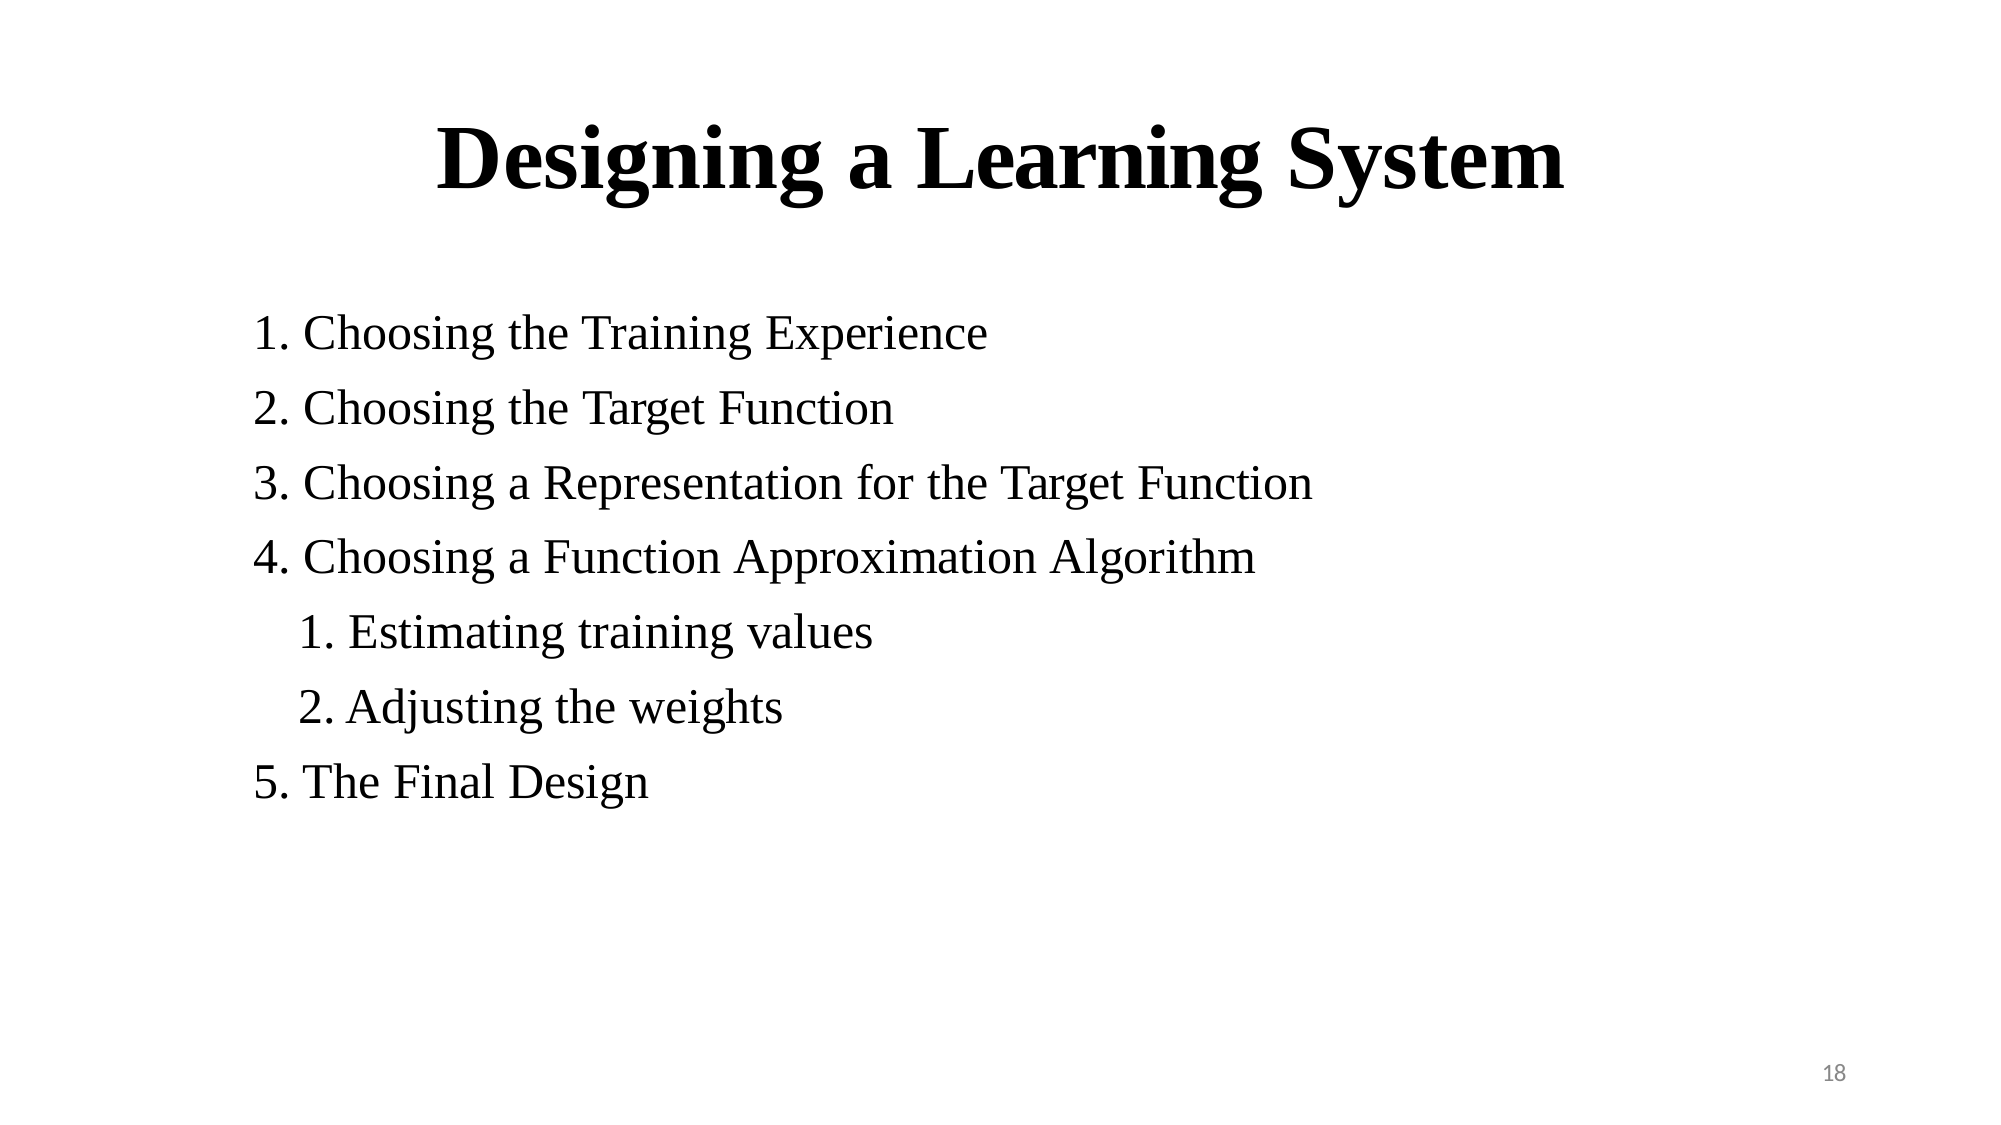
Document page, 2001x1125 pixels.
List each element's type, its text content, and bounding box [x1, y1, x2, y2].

text_box Choosing the Training Experience Choosing the Target Function Choosing a Representation for the Target Function Choosing a Function Approximation Algorithm Estimating training values Adjusting the weights The Final Design [251, 282, 1317, 809]
title Designing a Learning System [153, 95, 1847, 286]
slide_number 18 [1815, 1060, 1856, 1125]
